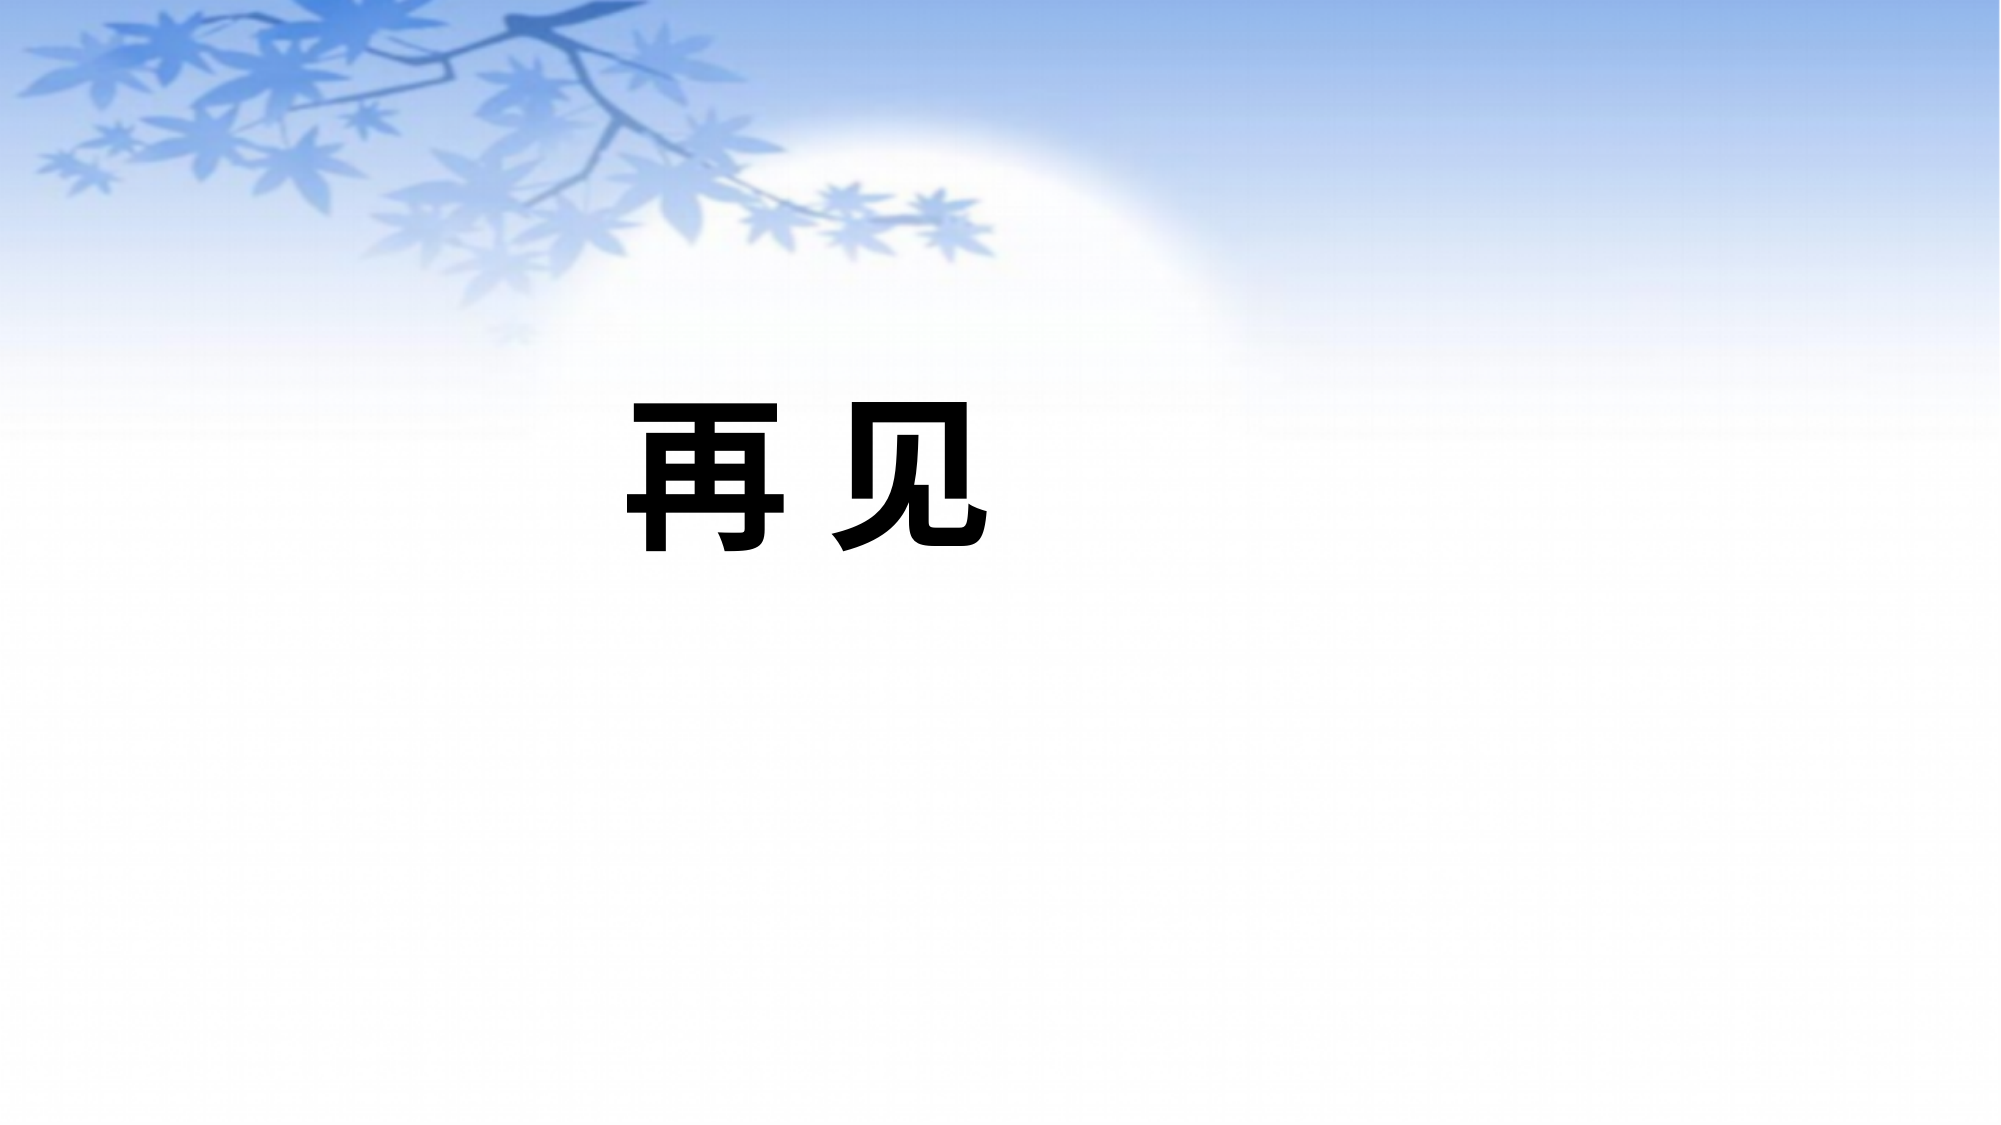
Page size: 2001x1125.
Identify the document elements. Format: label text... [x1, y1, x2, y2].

title 再 见 [249, 362, 1367, 576]
picture [0, 0, 2001, 1125]
